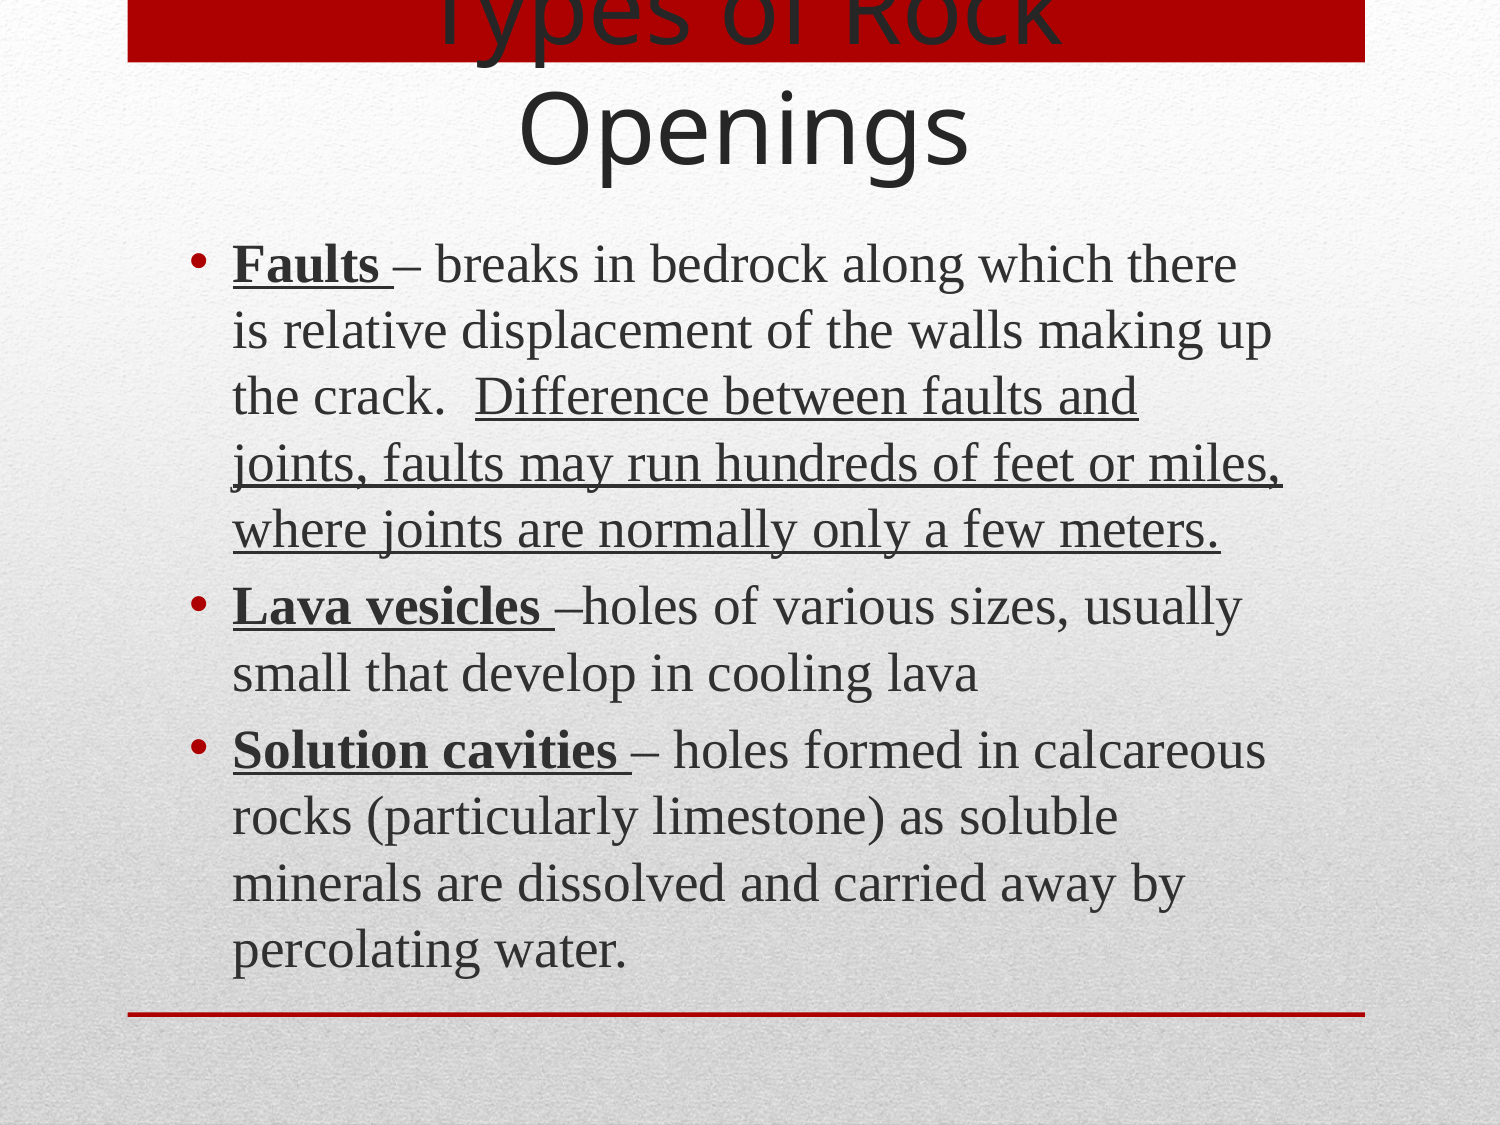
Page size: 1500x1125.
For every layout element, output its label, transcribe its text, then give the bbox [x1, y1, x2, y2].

title Types of Rock Openings [174, 4, 1313, 193]
list Faults – breaks in bedrock along which there is relative displacement of the walls making up the crack. Difference between faults and joints, faults may run hundreds of feet or miles, where joints are normally only a few meters. Lava vesicles –holes of various sizes, usually small that develop in cooling lava Solution cavities – holes formed in calcareous rocks (particularly limestone) as soluble minerals are dissolved and carried away by percolating water. [174, 193, 1300, 1019]
